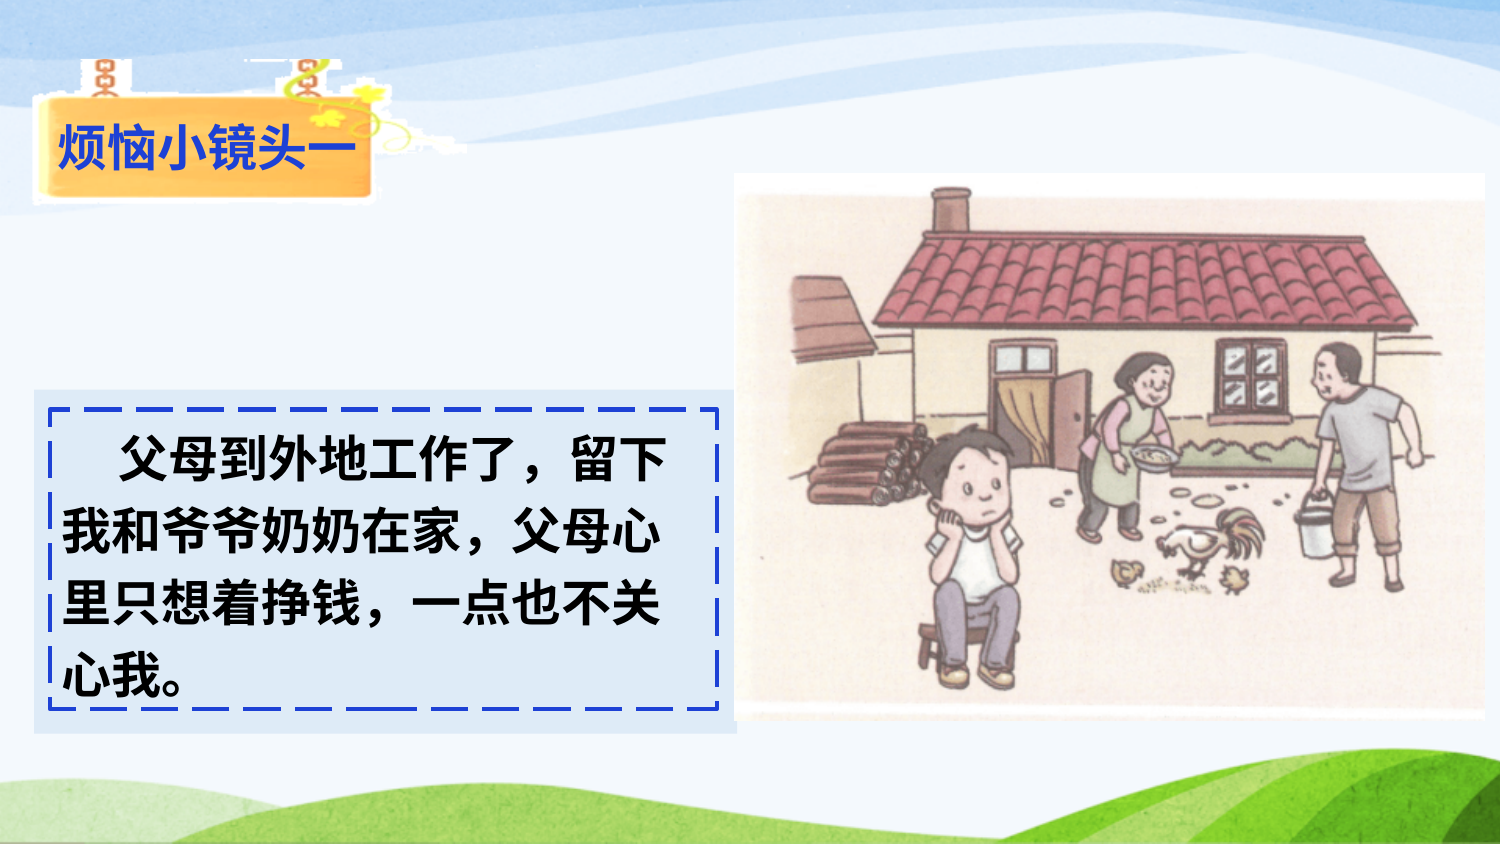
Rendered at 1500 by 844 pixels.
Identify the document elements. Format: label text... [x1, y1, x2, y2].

text_box [33, 389, 738, 735]
text_box 父母到外地工作了，留下我和爷爷奶奶在家，父母心里只想着挣钱，一点也不关心我。 [49, 409, 717, 709]
picture [0, 0, 1500, 844]
